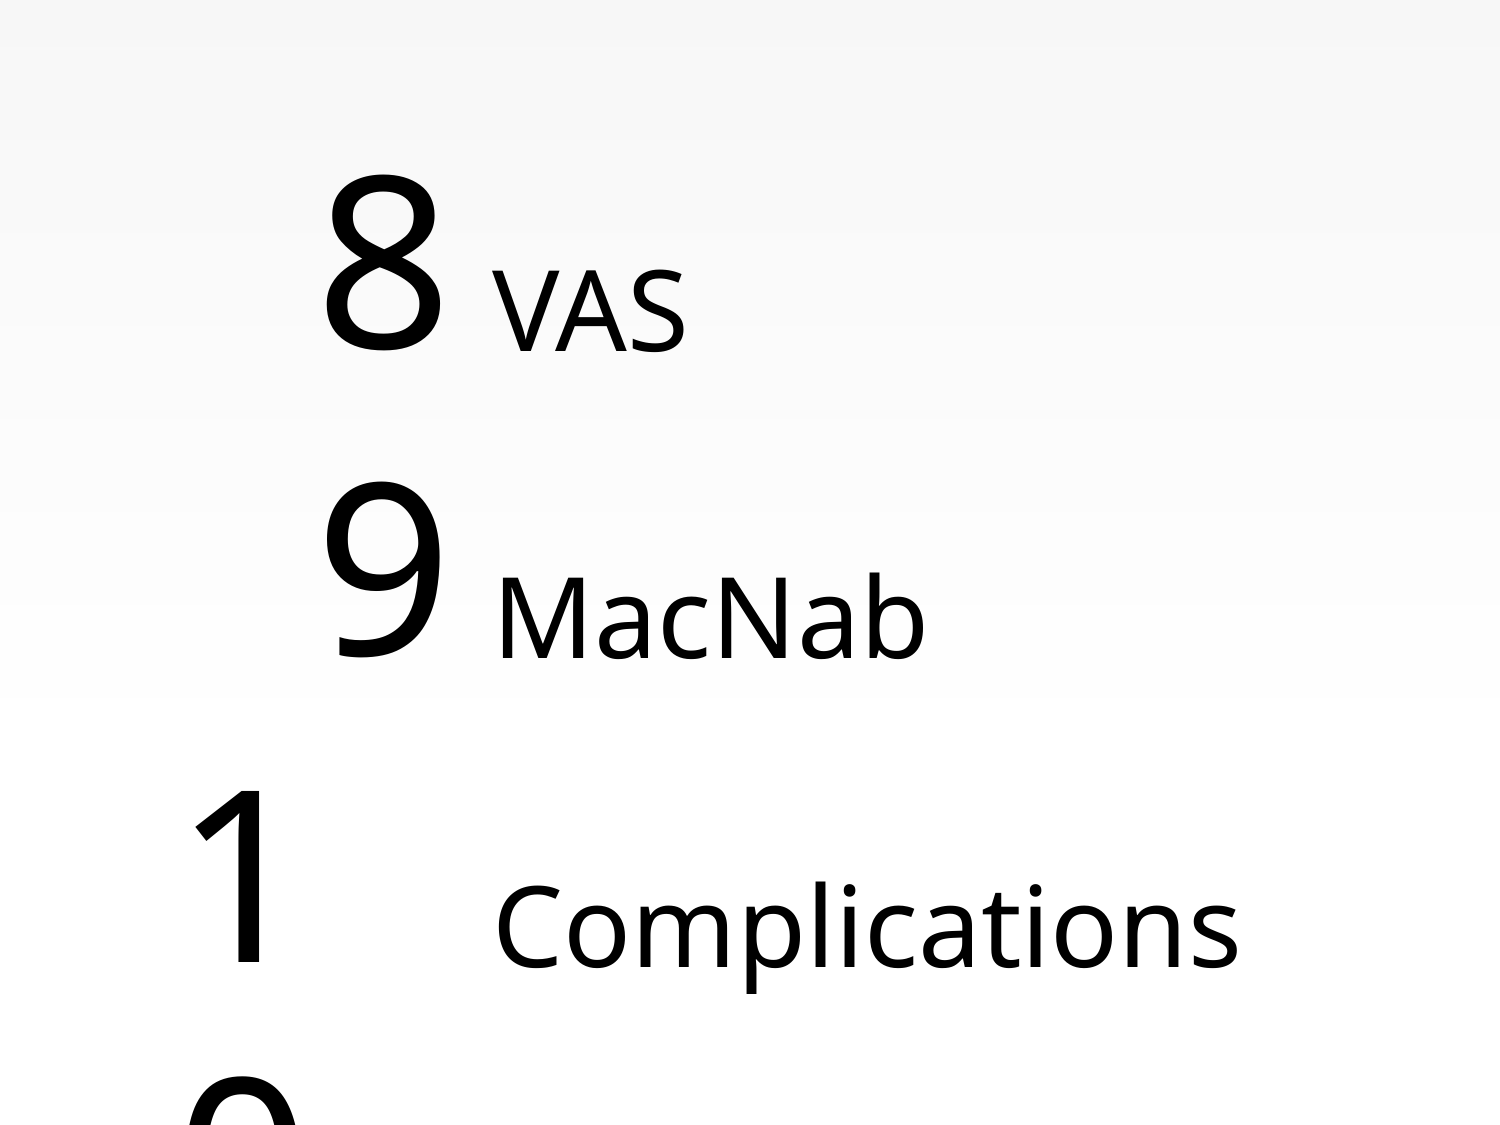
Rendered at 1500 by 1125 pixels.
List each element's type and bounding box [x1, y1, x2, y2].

text_box [159, 101, 1341, 1022]
